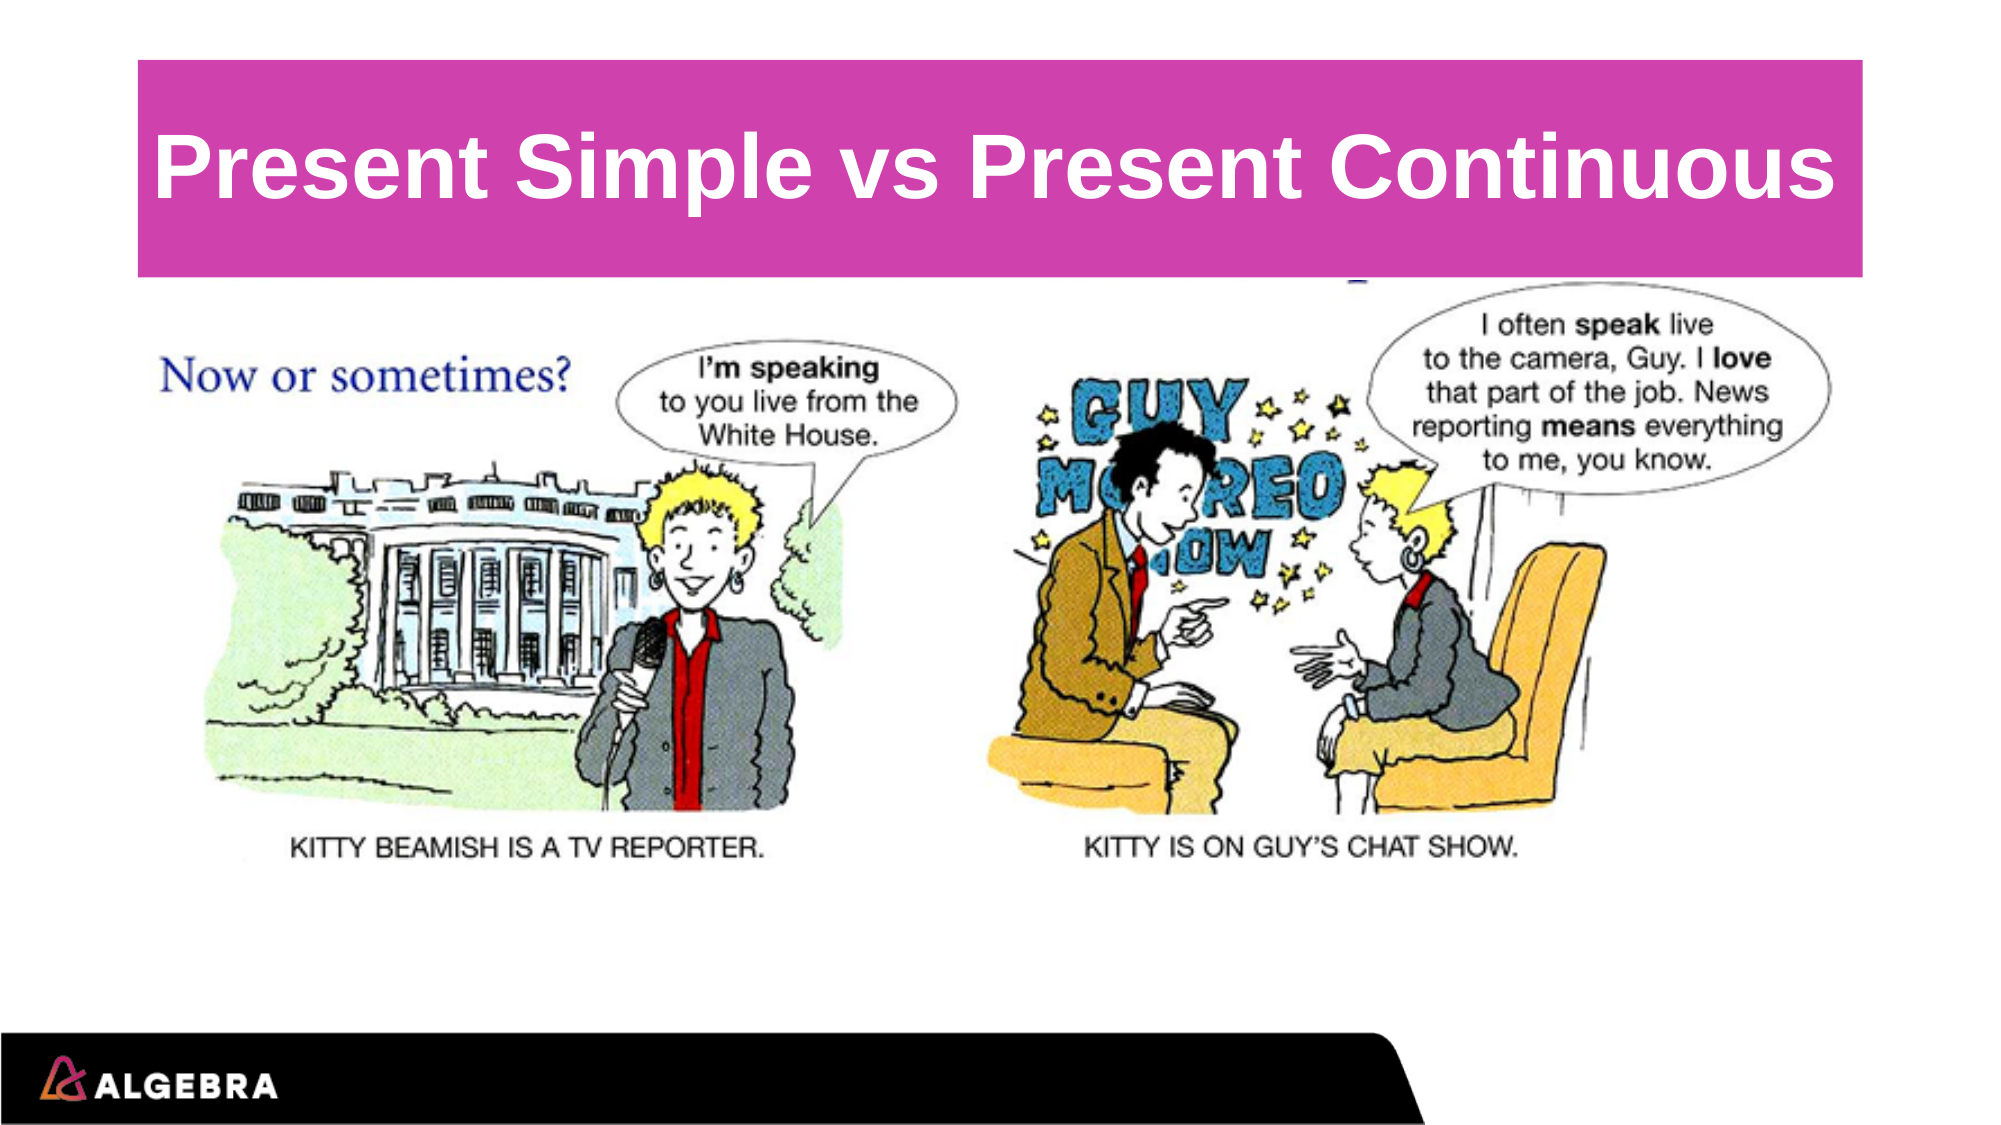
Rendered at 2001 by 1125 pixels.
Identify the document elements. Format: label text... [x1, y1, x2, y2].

picture [137, 280, 1846, 885]
picture [0, 1032, 1425, 1125]
title Present Simple vs Present Continuous [137, 59, 1863, 278]
